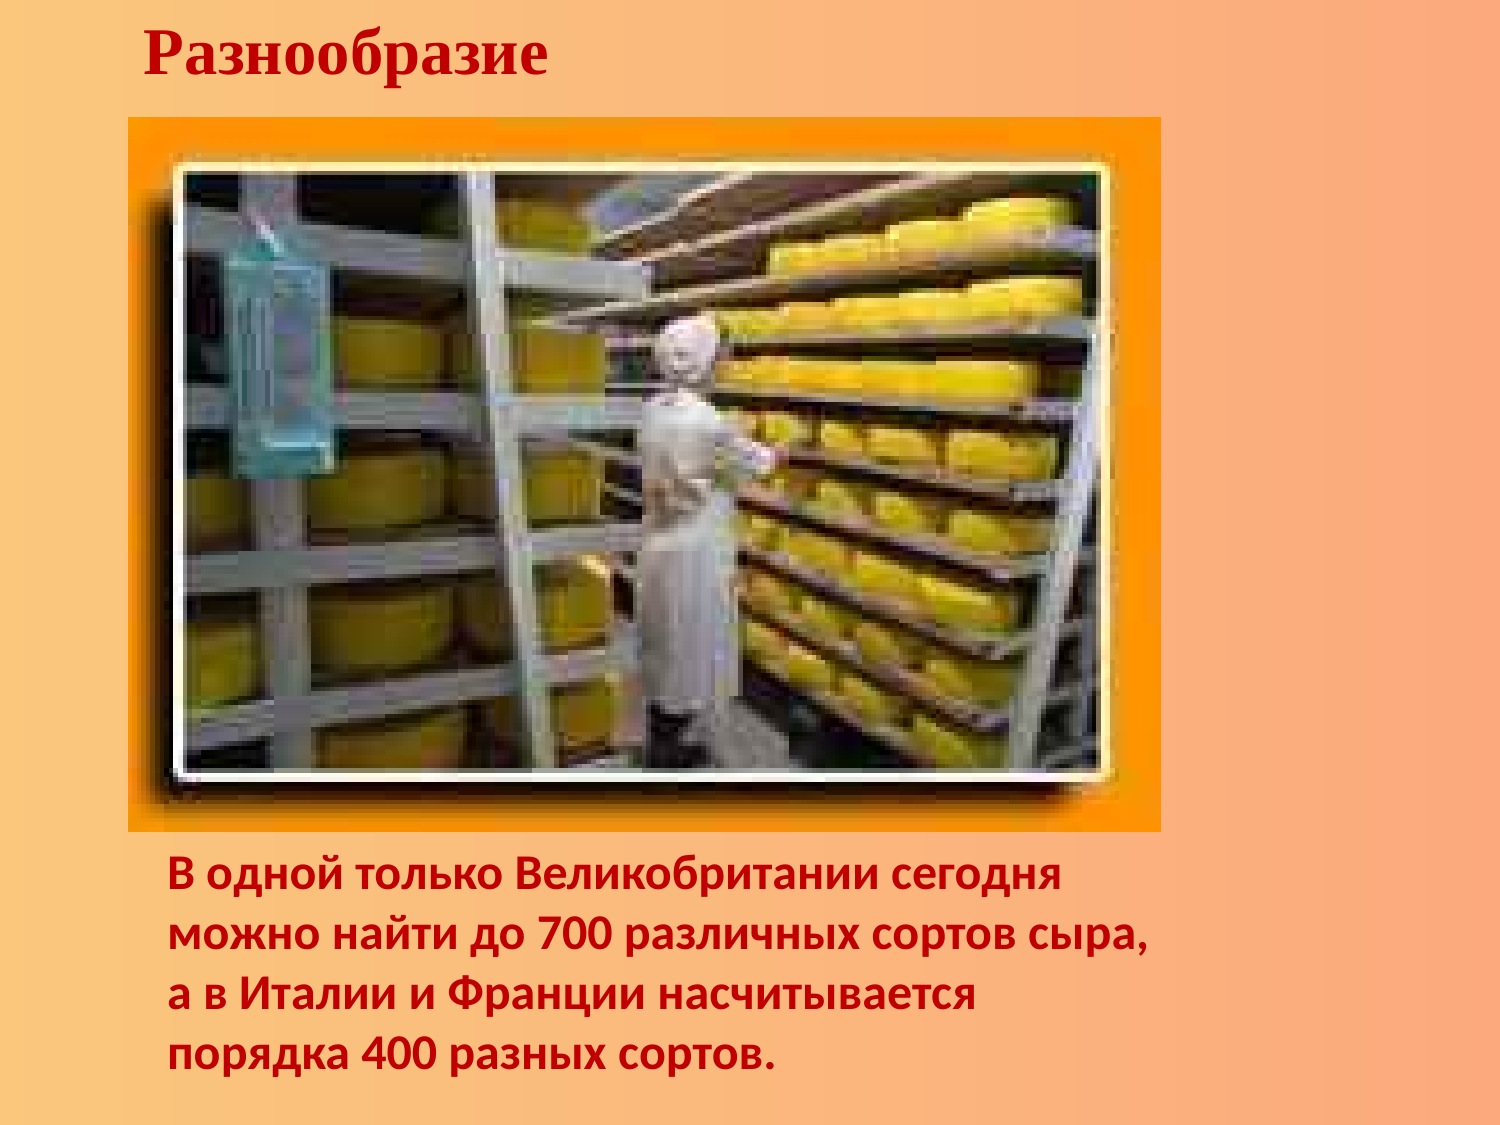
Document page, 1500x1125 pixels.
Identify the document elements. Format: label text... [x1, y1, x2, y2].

picture [128, 116, 1161, 833]
text_box В одной только Великобритании сегодня можно найти до 700 различных сортов сыра, а в Италии и Франции насчитывается порядка 400 разных сортов. [152, 831, 1172, 1087]
text_box Разнообразие [128, 0, 668, 96]
